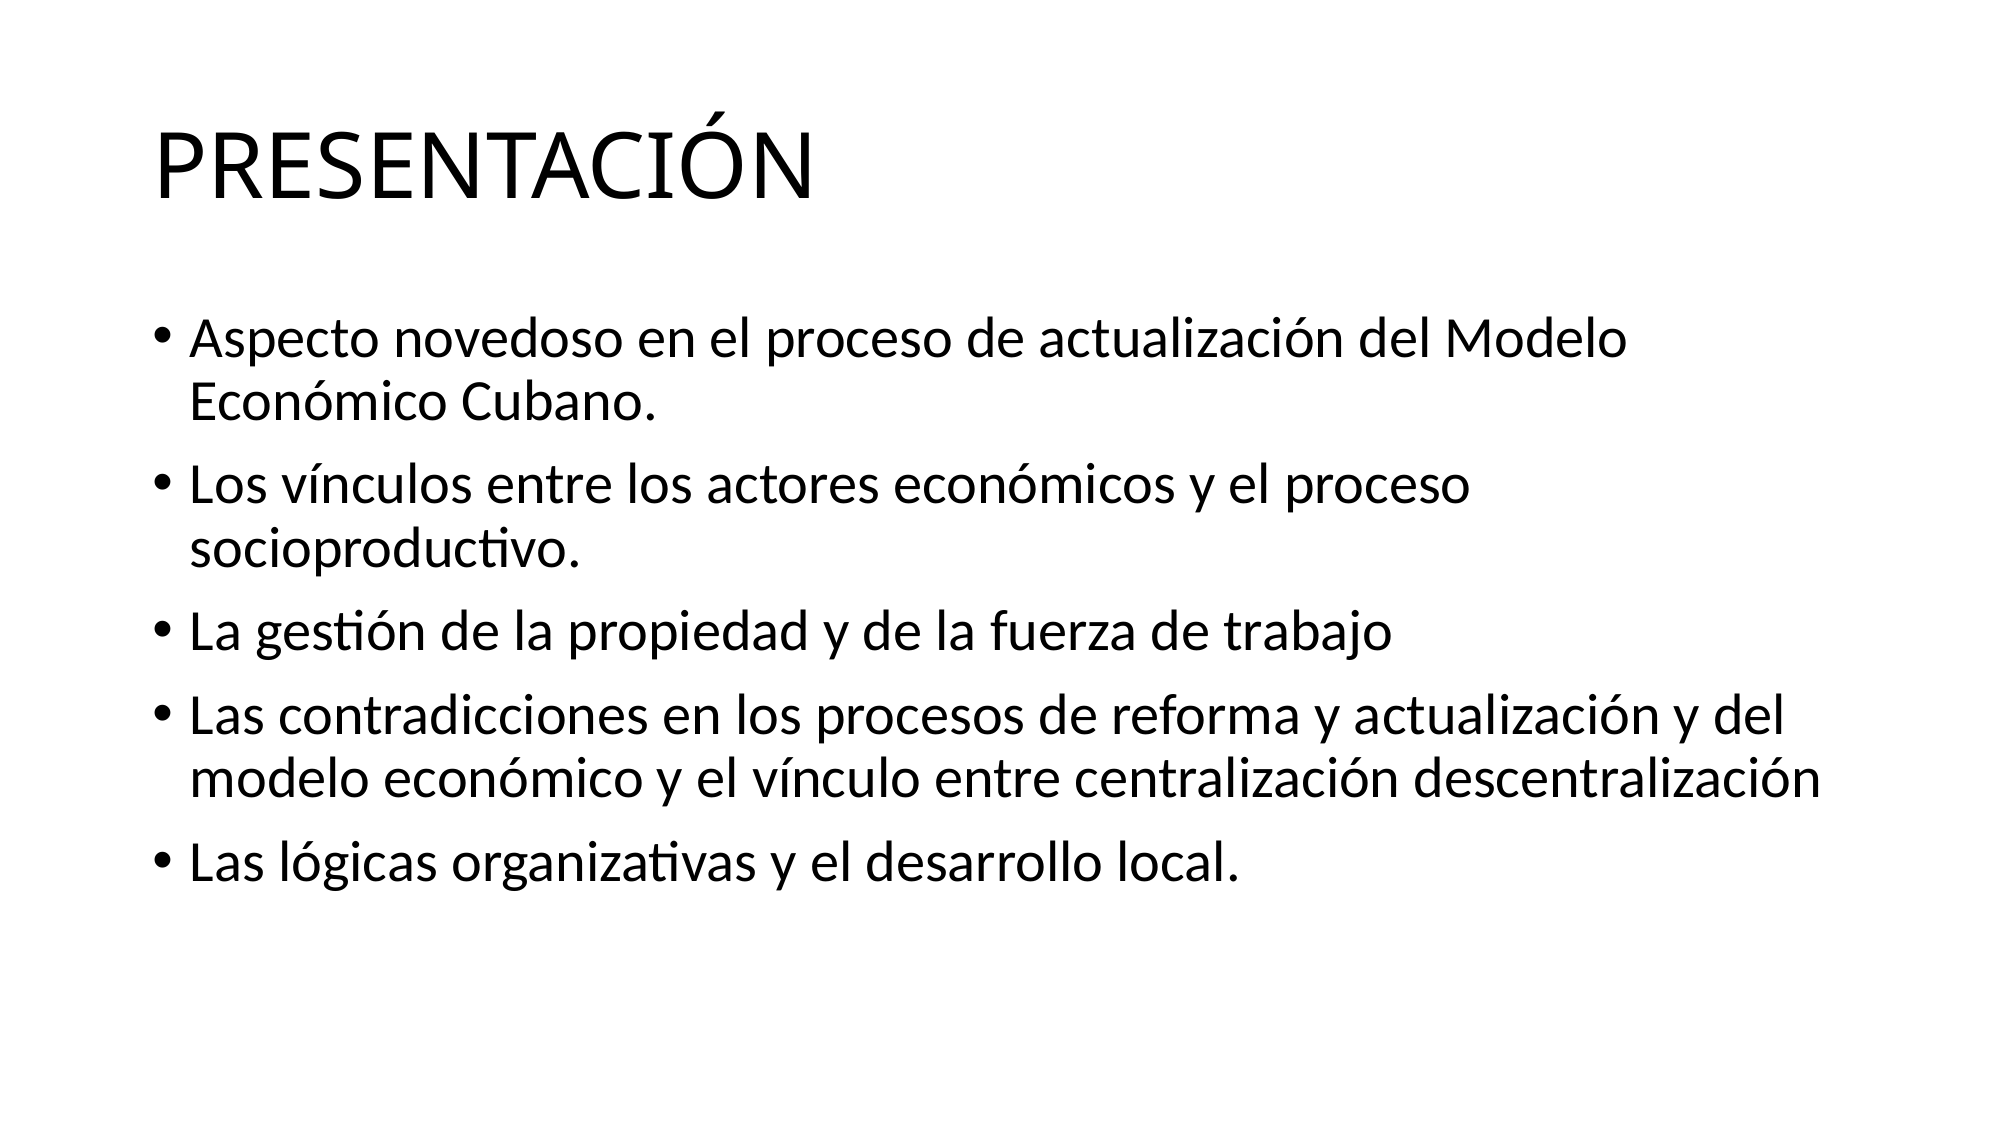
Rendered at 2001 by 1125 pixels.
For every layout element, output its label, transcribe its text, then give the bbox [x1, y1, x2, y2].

list Aspecto novedoso en el proceso de actualización del Modelo Económico Cubano. Los vínculos entre los actores económicos y el proceso socioproductivo. La gestión de la propiedad y de la fuerza de trabajo Las contradicciones en los procesos de reforma y actualización y del modelo económico y el vínculo entre centralización descentralización Las lógicas organizativas y el desarrollo local. [137, 299, 1863, 1014]
title PRESENTACIÓN [137, 59, 1863, 278]
